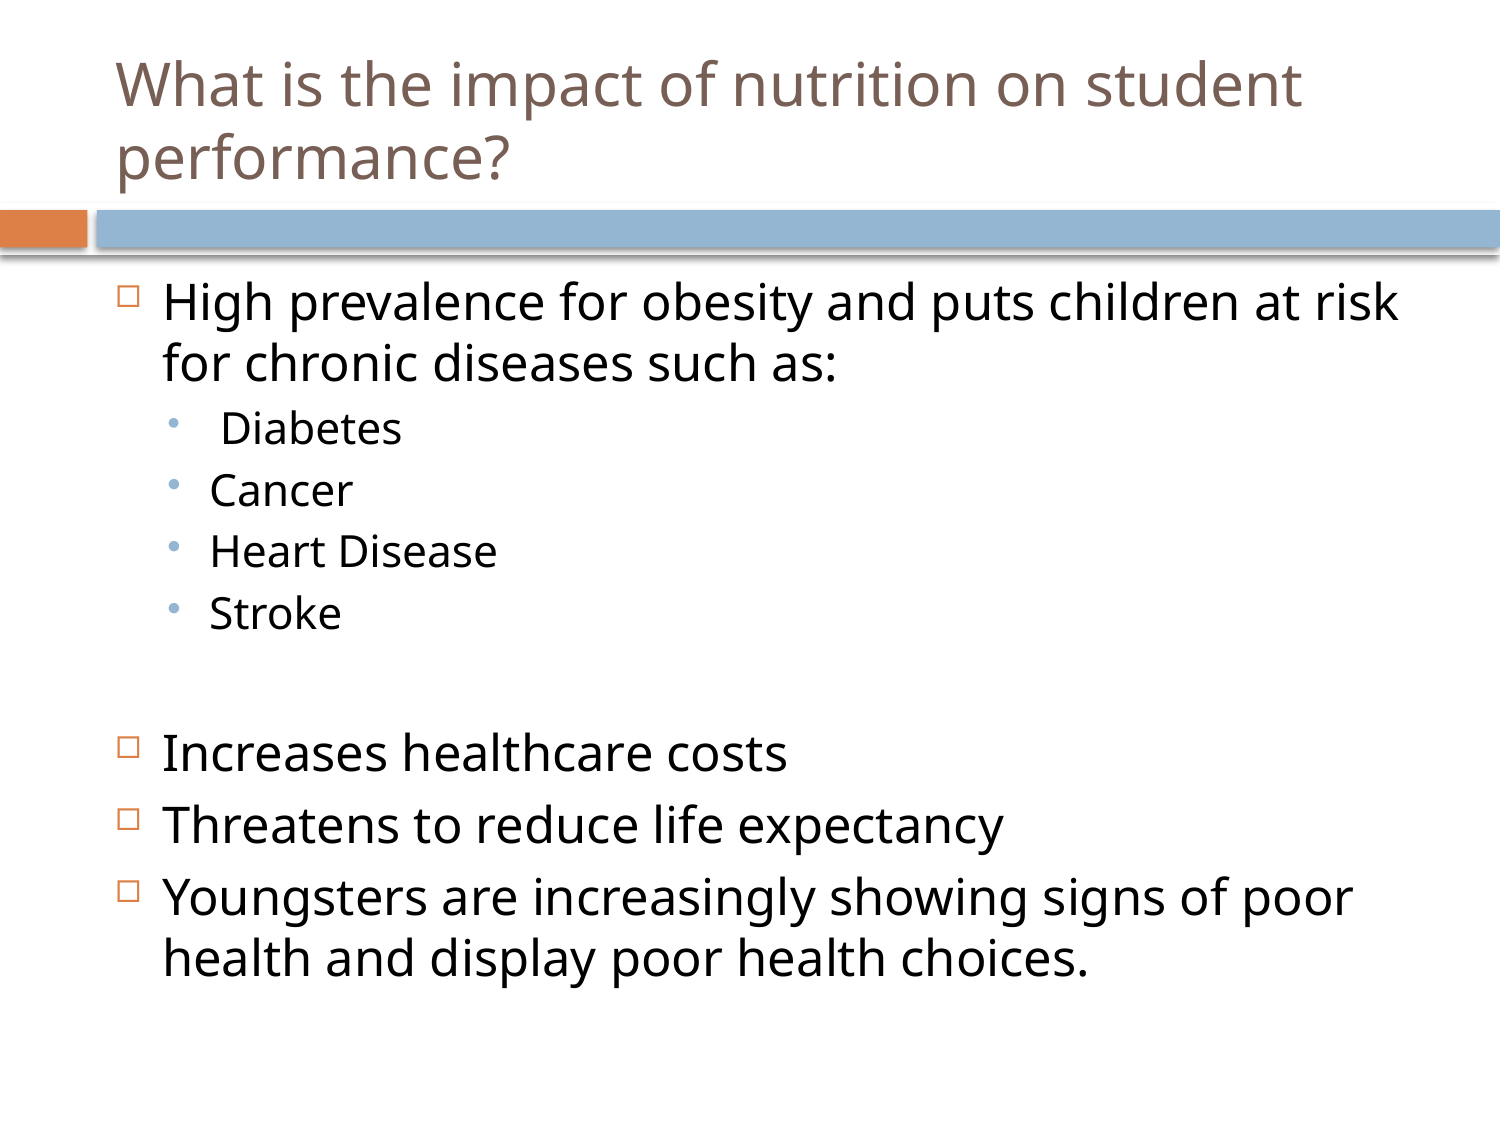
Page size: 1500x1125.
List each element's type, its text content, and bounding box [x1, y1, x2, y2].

list High prevalence for obesity and puts children at risk for chronic diseases such as: Diabetes Cancer Heart Disease Stroke Increases healthcare costs Threatens to reduce life expectancy Youngsters are increasingly showing signs of poor health and display poor health choices. [100, 262, 1438, 1000]
title What is the impact of nutrition on student performance? [100, 37, 1438, 200]
